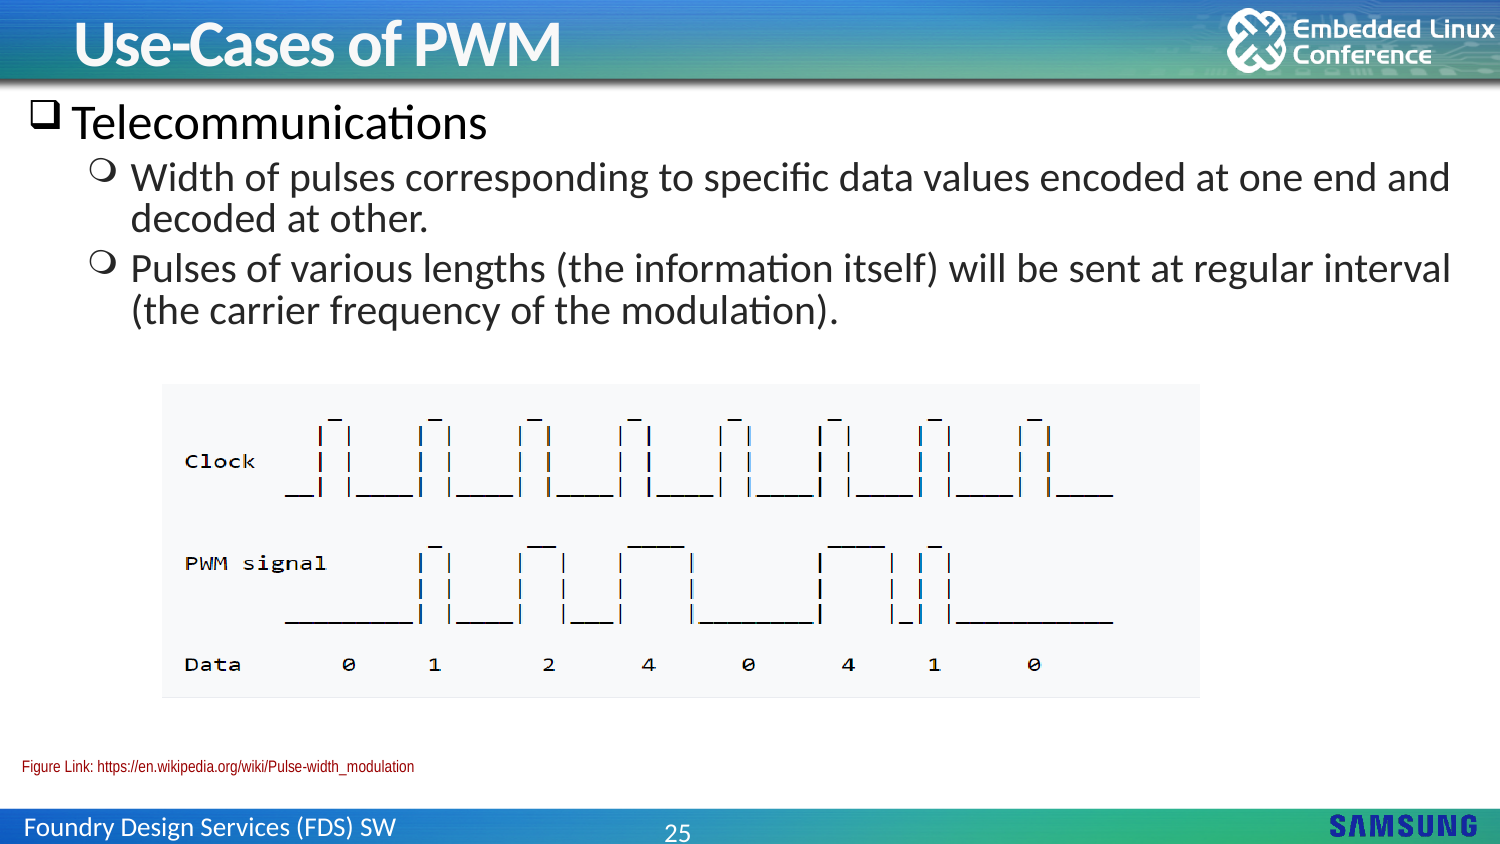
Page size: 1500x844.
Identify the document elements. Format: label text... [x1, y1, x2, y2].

list Telecommunications Width of pulses corresponding to specific data values encoded at one end and decoded at other. Pulses of various lengths (the information itself) will be sent at regular interval (the carrier frequency of the modulation). [12, 82, 1475, 797]
title Use-Cases of PWM [58, 1, 1430, 78]
picture [162, 384, 1201, 717]
text_box Figure Link: https://en.wikipedia.org/wiki/Pulse-width_modulation [0, 748, 438, 783]
picture [0, 0, 1500, 844]
